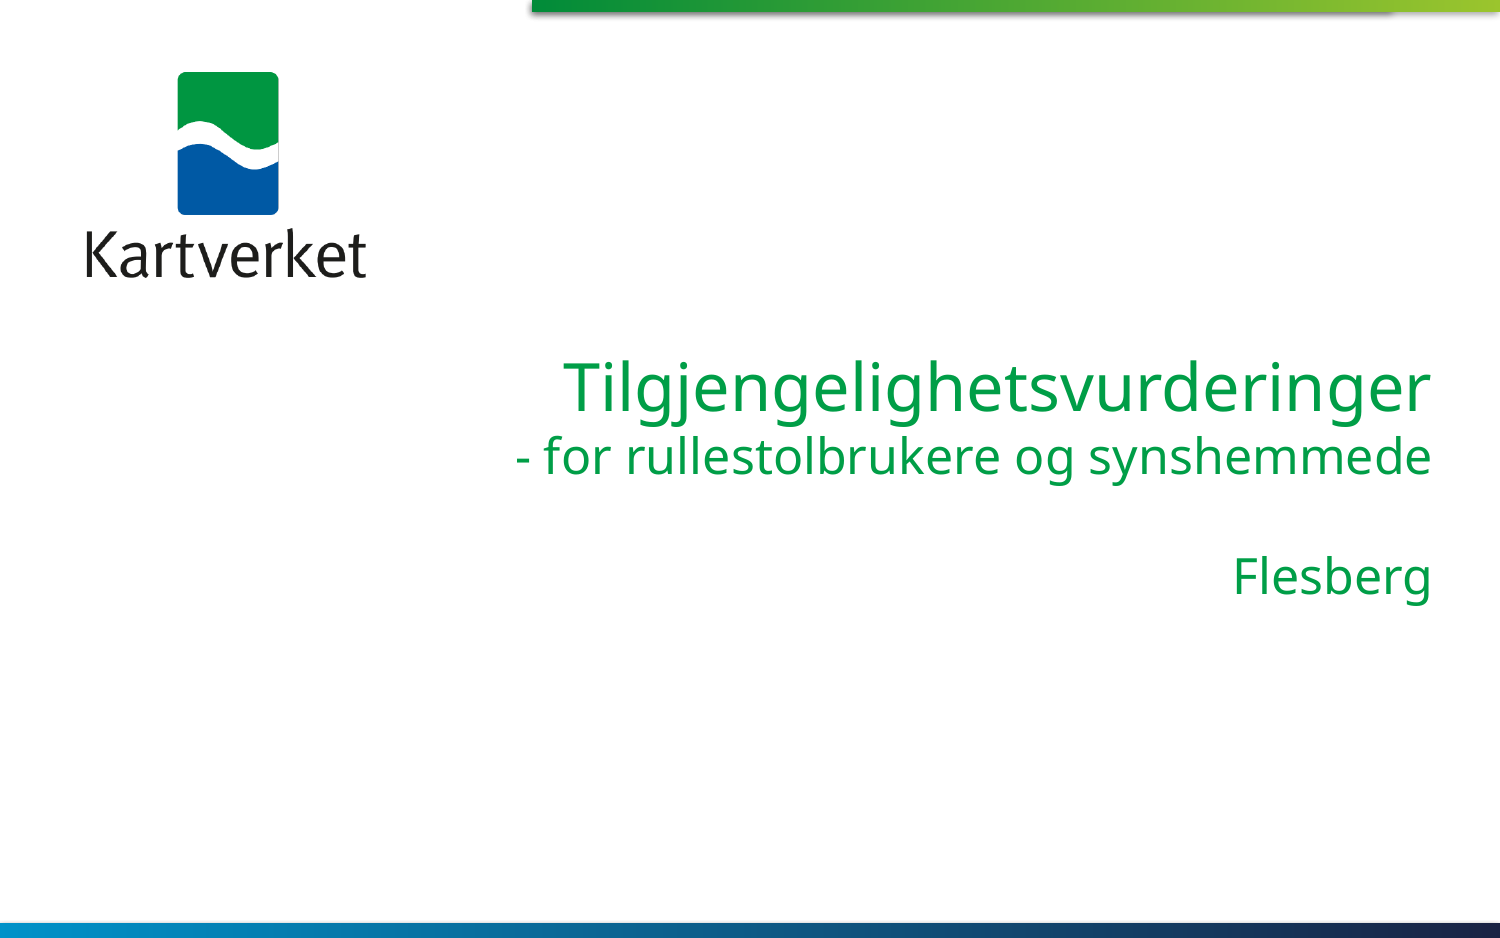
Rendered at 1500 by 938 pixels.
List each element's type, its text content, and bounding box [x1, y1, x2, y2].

text_box Tilgjengelighetsvurderinger - for rullestolbrukere og synshemmede Flesberg [66, 337, 1449, 613]
